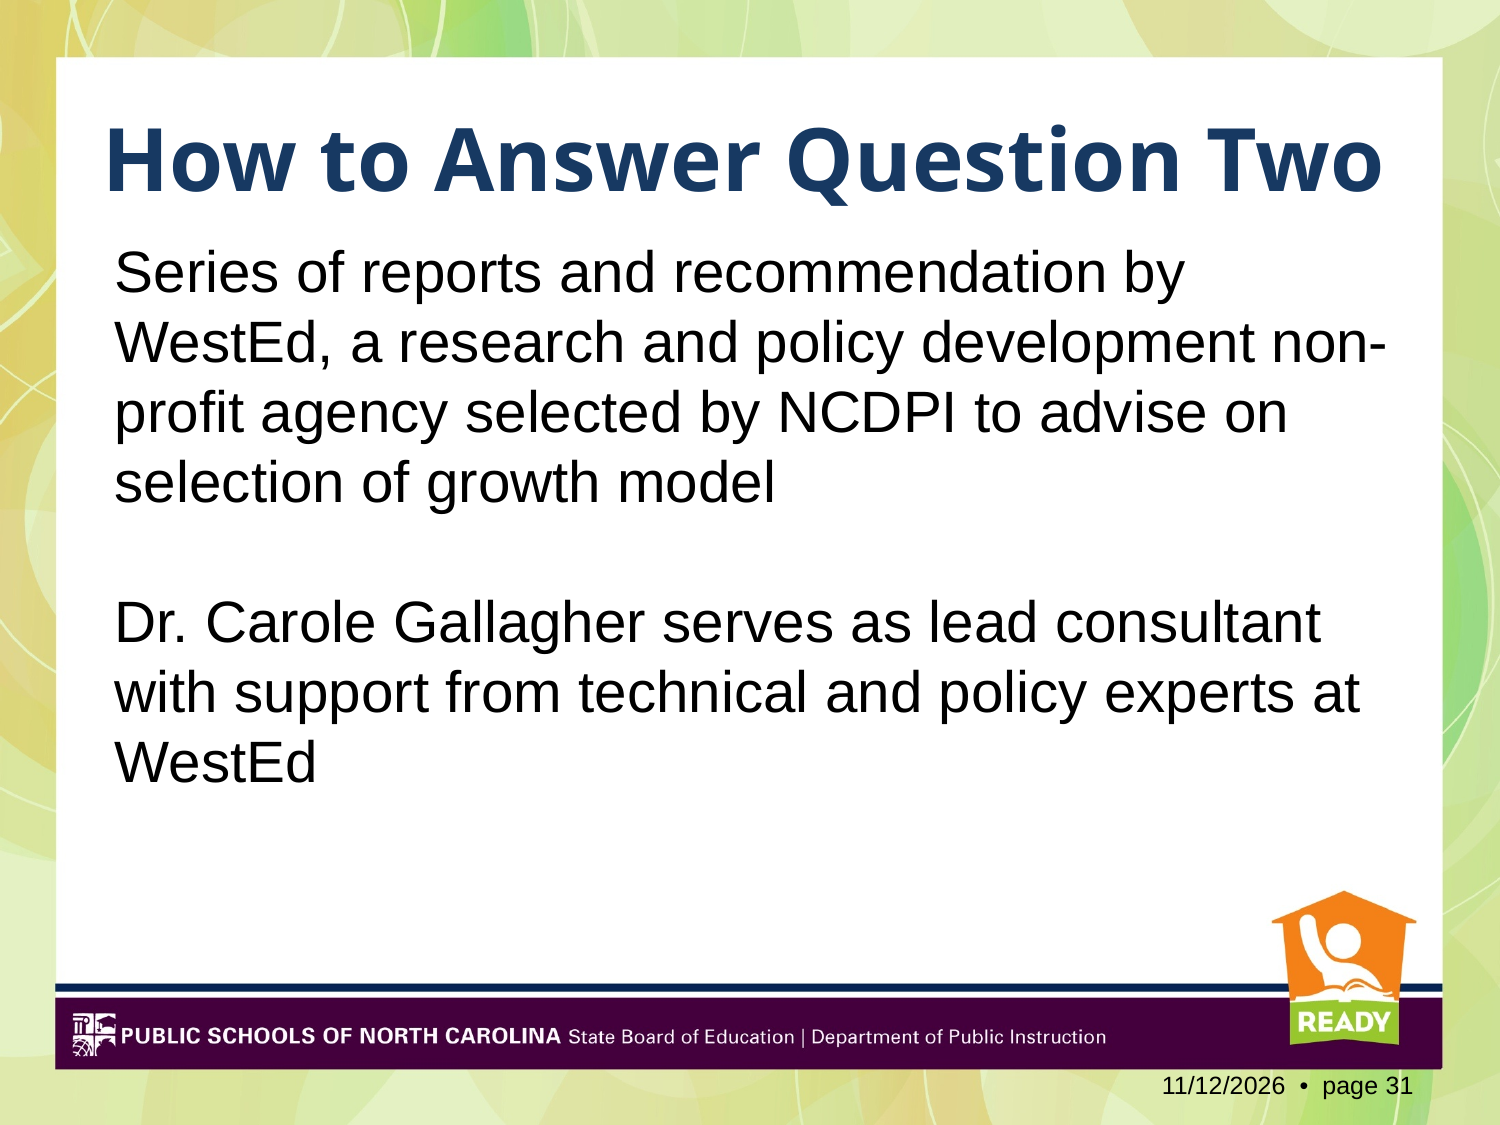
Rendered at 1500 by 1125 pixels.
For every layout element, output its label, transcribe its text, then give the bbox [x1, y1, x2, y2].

picture [0, 0, 1500, 1125]
title How to Answer Question Two [87, 87, 1413, 225]
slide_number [1147, 1062, 1460, 1122]
text_box Series of reports and recommendation by WestEd, a research and policy development non-profit agency selected by NCDPI to advise on selection of growth model Dr. Carole Gallagher serves as lead consultant with support from technical and policy experts at WestEd [99, 226, 1425, 942]
